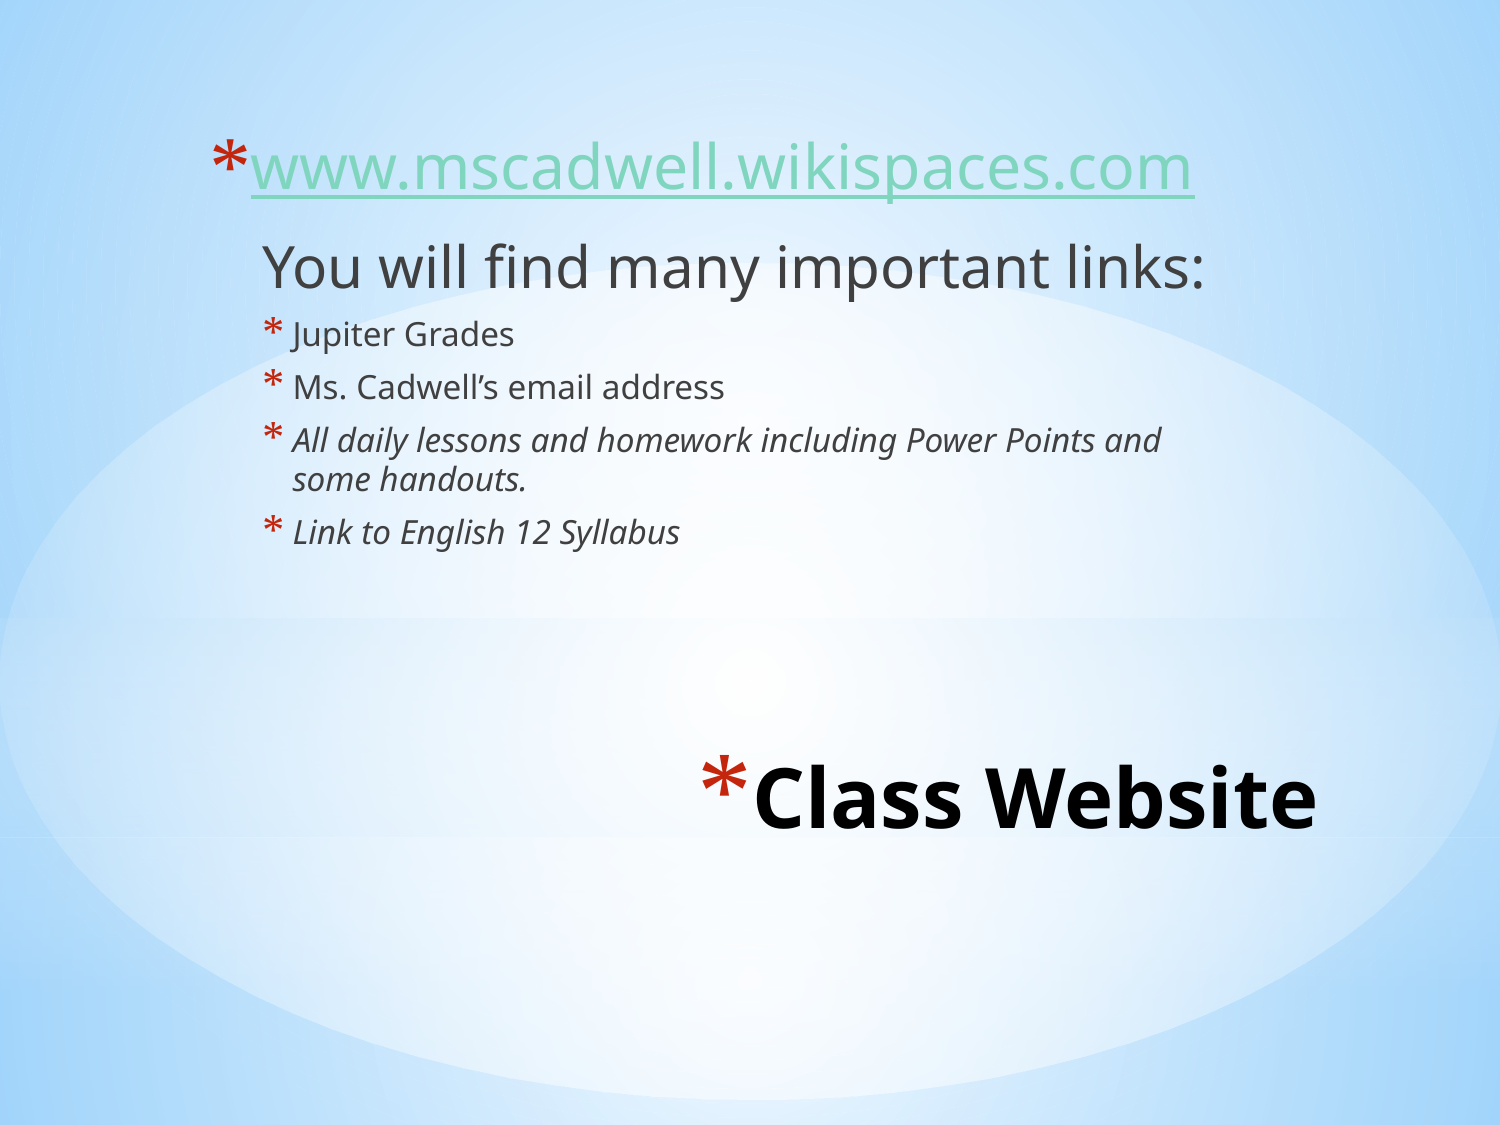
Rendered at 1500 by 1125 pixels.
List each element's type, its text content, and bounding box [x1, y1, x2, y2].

list www.mscadwell.wikispaces.com You will find many important links: Jupiter Grades Ms. Cadwell’s email address All daily lessons and homework including Power Points and some handouts. Link to English 12 Syllabus [187, 120, 1238, 625]
title Class Website [287, 737, 1356, 900]
